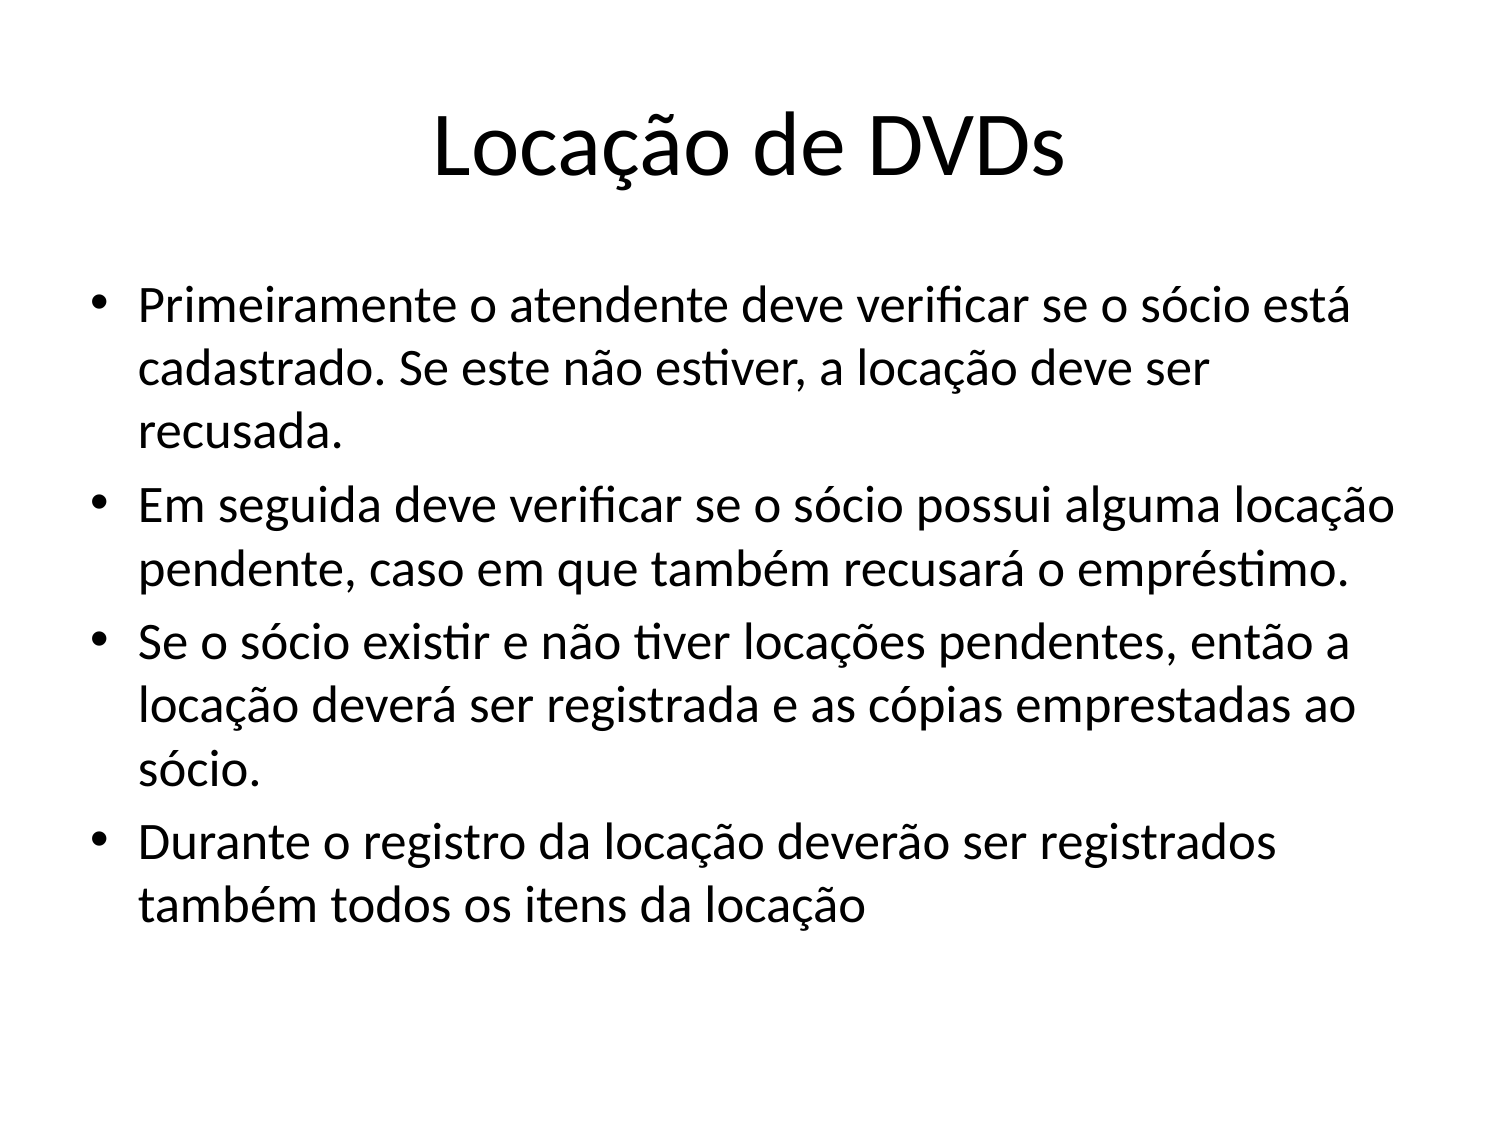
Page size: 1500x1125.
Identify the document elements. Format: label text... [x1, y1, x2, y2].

list Primeiramente o atendente deve verificar se o sócio está cadastrado. Se este não estiver, a locação deve ser recusada. Em seguida deve verificar se o sócio possui alguma locação pendente, caso em que também recusará o empréstimo. Se o sócio existir e não tiver locações pendentes, então a locação deverá ser registrada e as cópias emprestadas ao sócio. Durante o registro da locação deverão ser registrados também todos os itens da locação [75, 262, 1425, 1005]
title Locação de DVDs [75, 45, 1425, 233]
